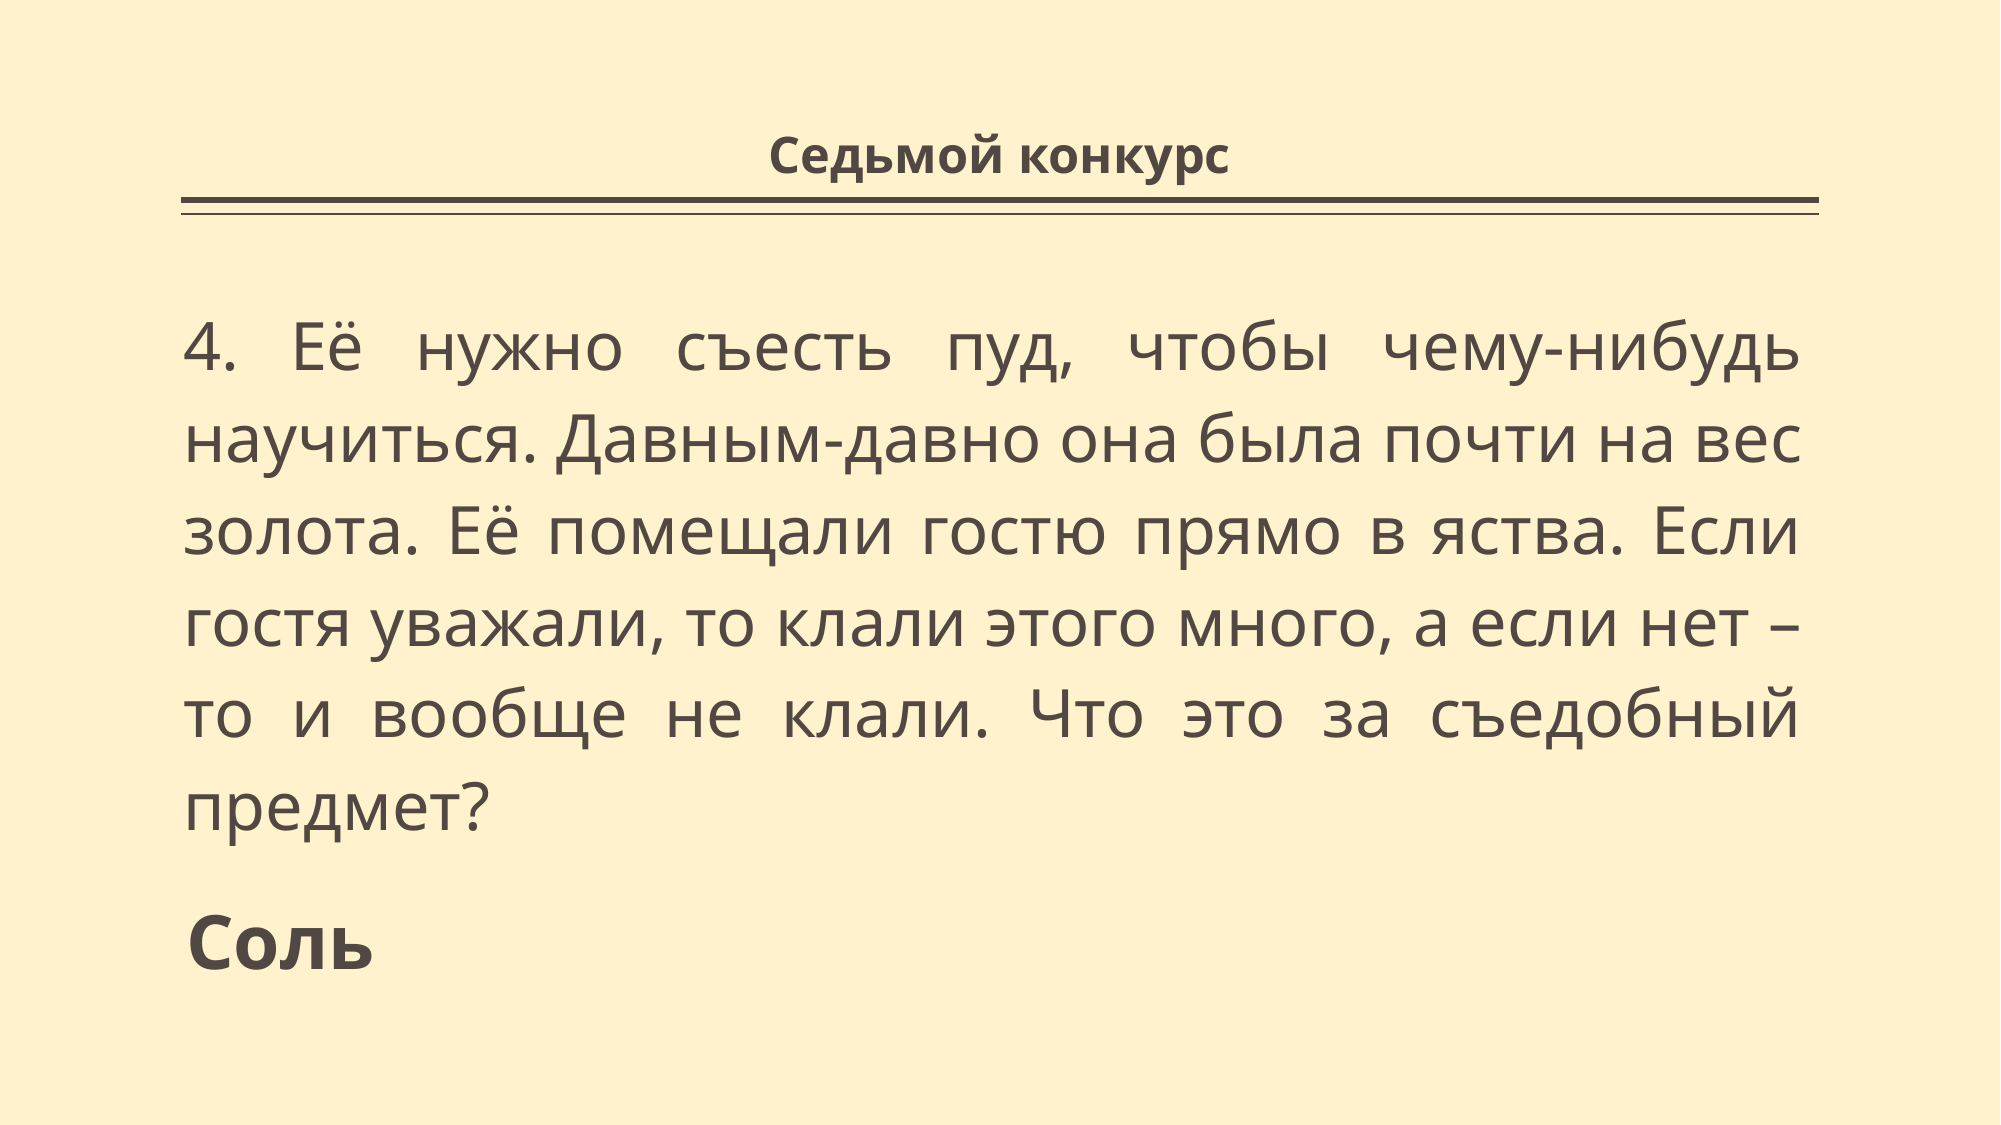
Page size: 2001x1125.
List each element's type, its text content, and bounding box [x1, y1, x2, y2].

text_box Соль [171, 887, 390, 993]
text_box 4. Её нужно съесть пуд, чтобы чему-нибудь научиться. Давным-давно она была почти на вес золота. Её помещали гостю прямо в яства. Если гостя уважали, то клали этого много, а если нет – то и вообще не клали. Что это за съедобный предмет? [168, 284, 1819, 851]
title Седьмой конкурс [181, 12, 1819, 193]
